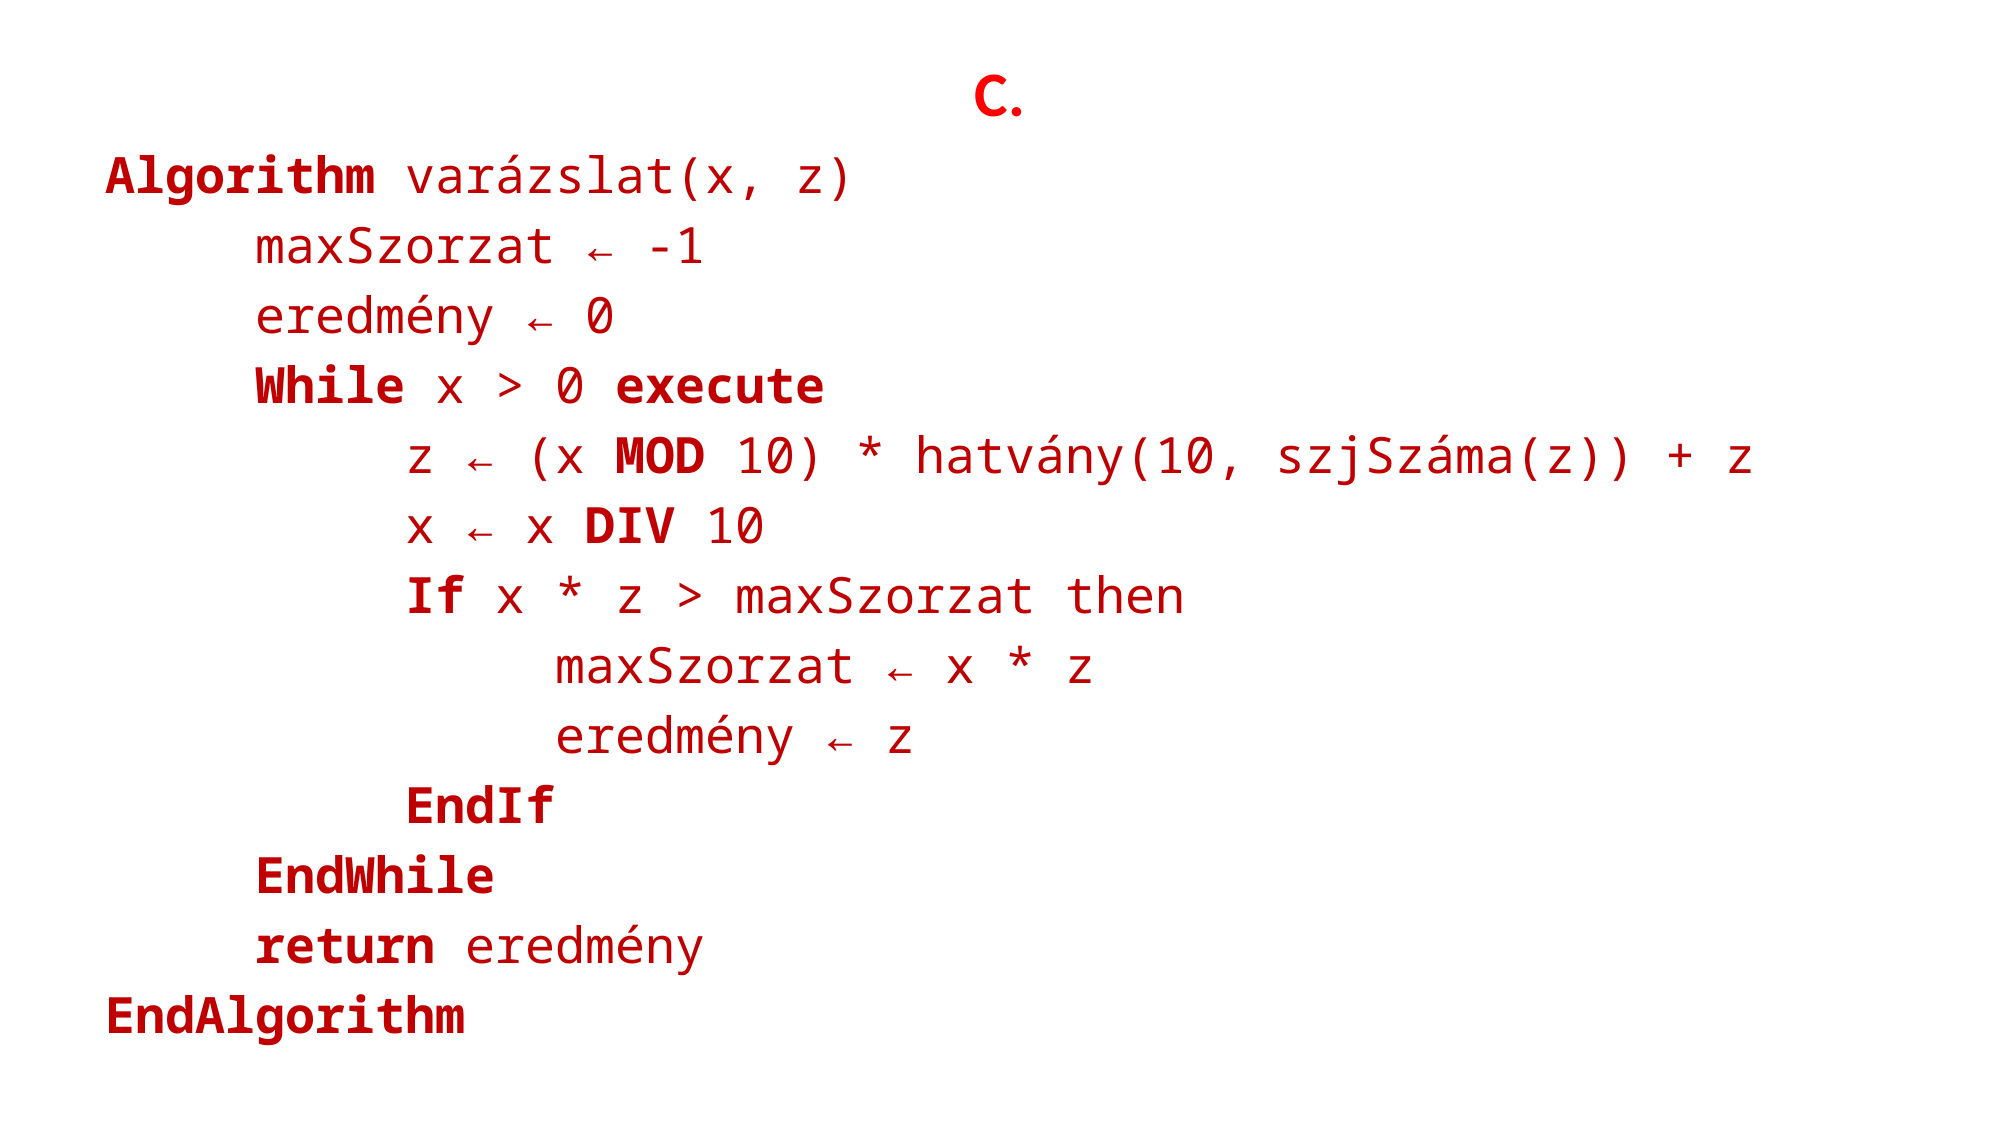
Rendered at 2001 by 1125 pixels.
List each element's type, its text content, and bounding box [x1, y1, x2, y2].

title C. [324, 45, 1675, 136]
list Algorithm varázslat(x, z) maxSzorzat ← -1 eredmény ← 0 While x > 0 execute z ← (x MOD 10) * hatvány(10, szjSzáma(z)) + z x ← x DIV 10 If x * z > maxSzorzat then maxSzorzat ← x * z eredmény ← z EndIf EndWhile return eredmény EndAlgorithm [90, 136, 1881, 1125]
